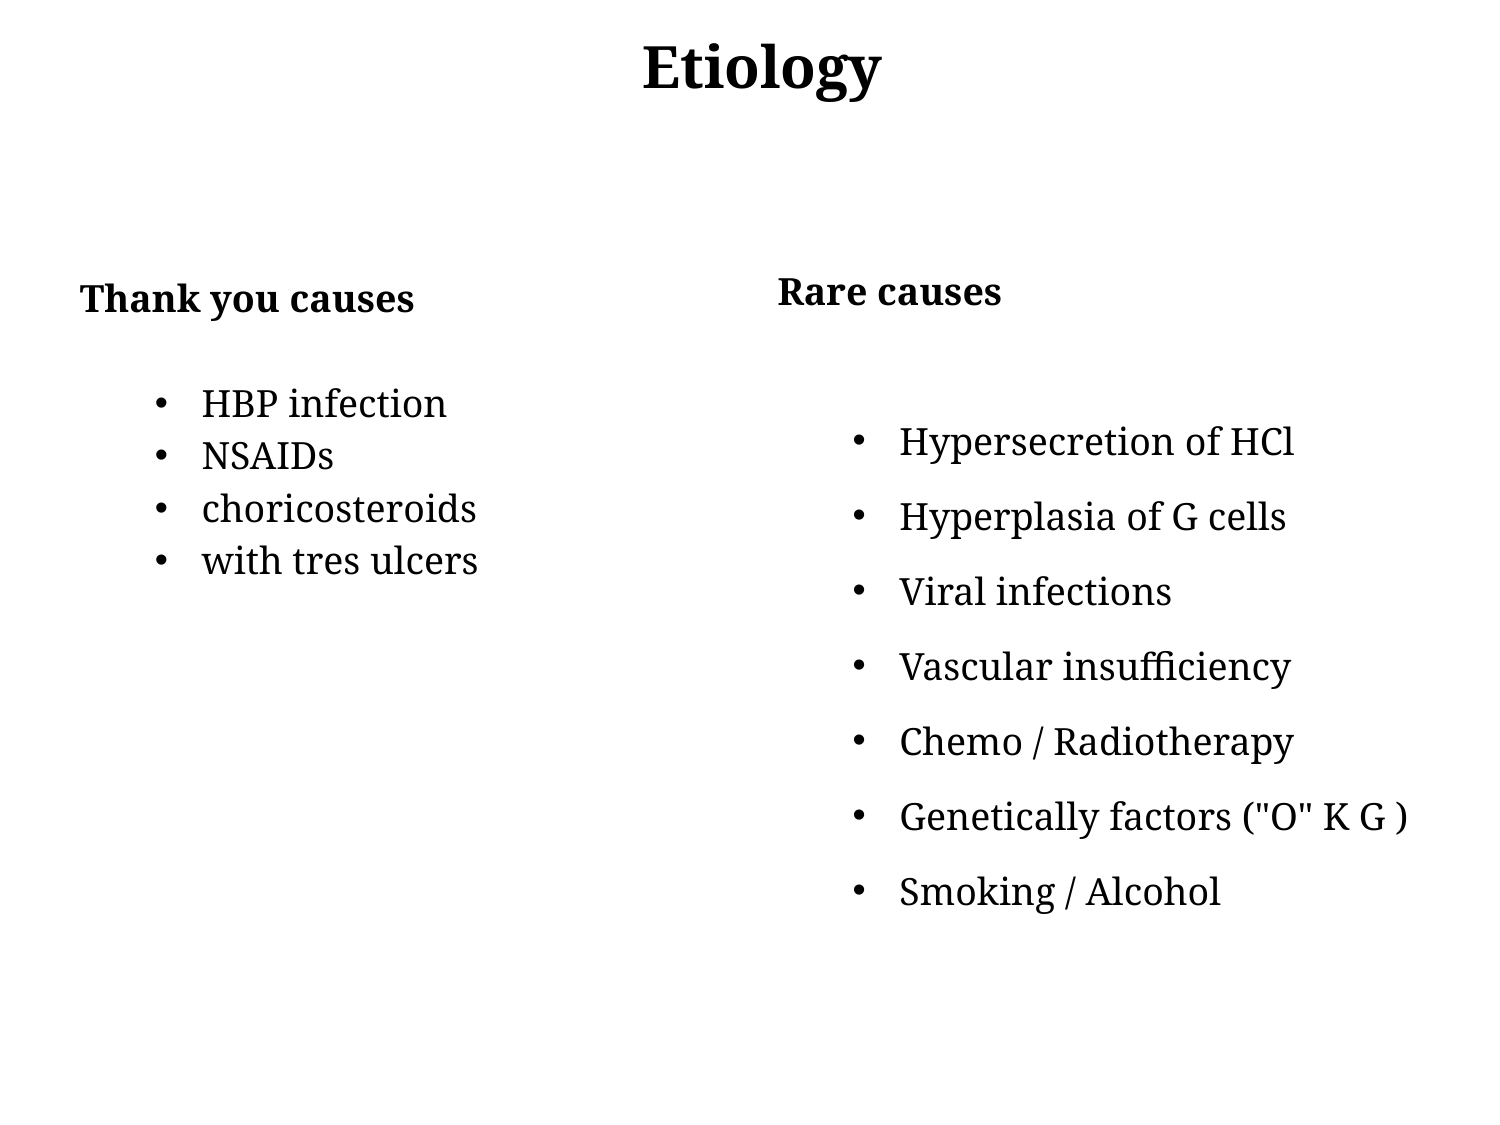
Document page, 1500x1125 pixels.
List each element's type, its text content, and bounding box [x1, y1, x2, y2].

list Thank you causes HBP infection NSAIDs choricosteroids with tres ulcers [64, 267, 750, 1043]
list Rare causes Hypersecretion of HCl Hyperplasia of G cells Viral infections Vascular insufficiency Chemo / Radiotherapy Genetically factors ("O" K G ) Smoking / Alcohol [762, 237, 1425, 1013]
title Etiology [87, 6, 1438, 125]
